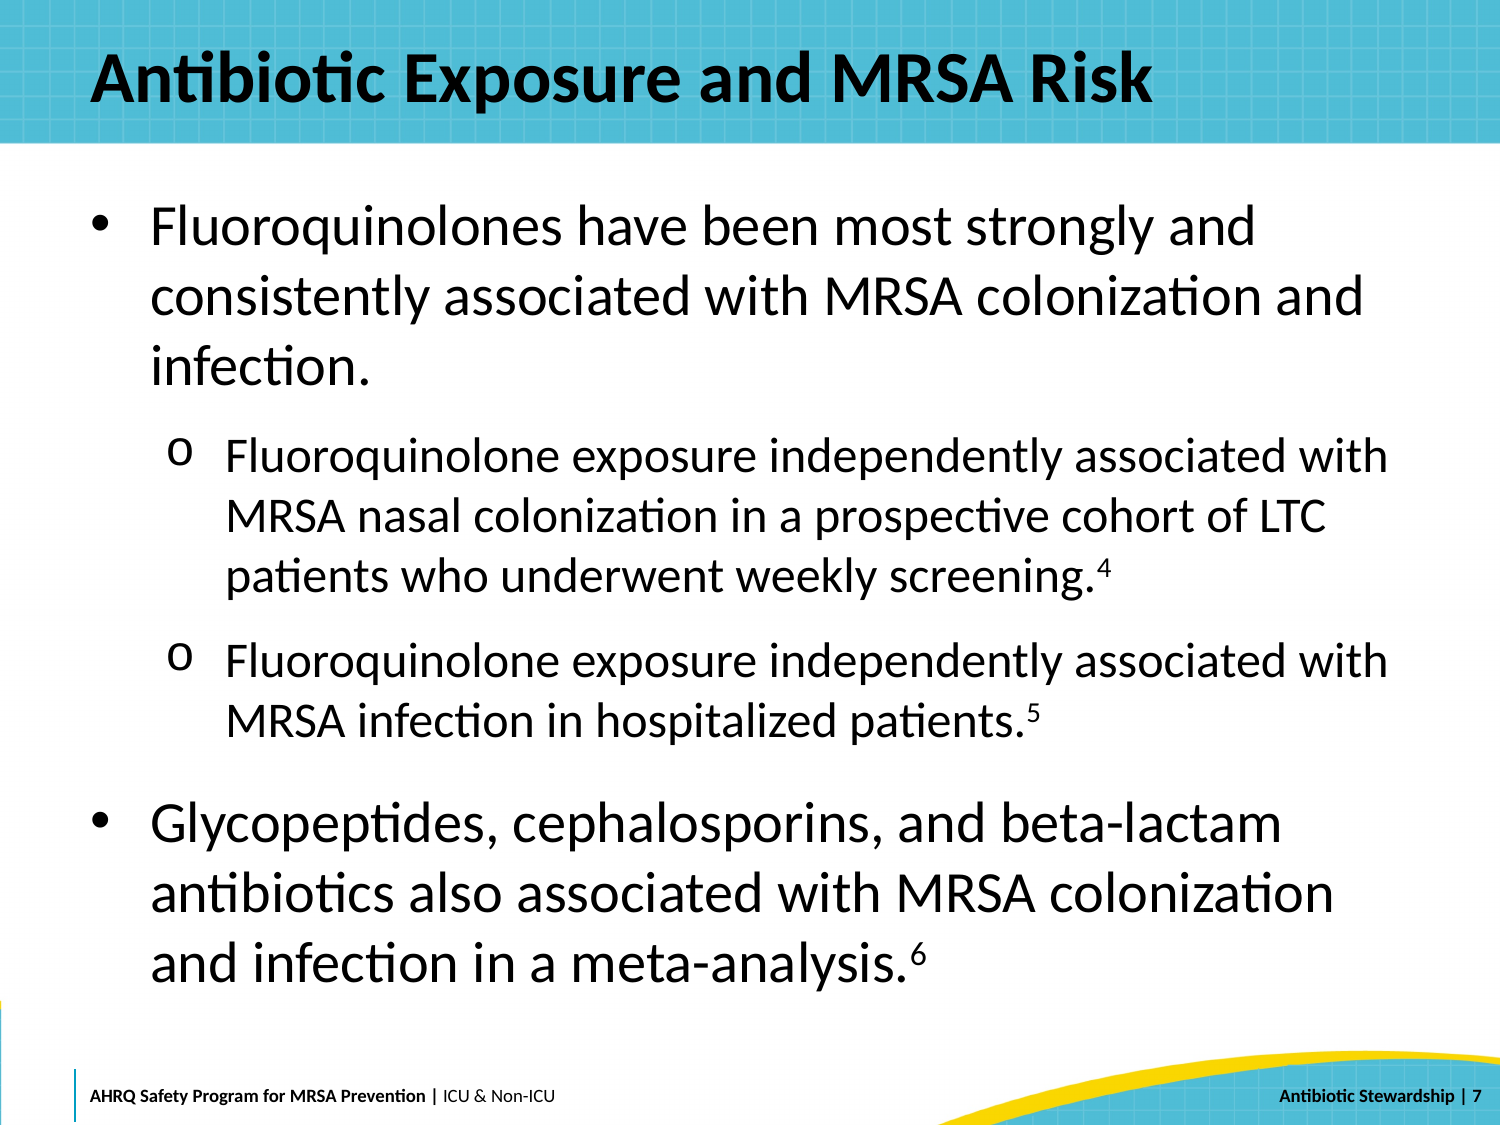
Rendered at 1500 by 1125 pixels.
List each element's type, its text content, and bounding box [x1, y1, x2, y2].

list Fluoroquinolones have been most strongly and consistently associated with MRSA colonization and infection. Fluoroquinolone exposure independently associated with MRSA nasal colonization in a prospective cohort of LTC patients who underwent weekly screening.4 Fluoroquinolone exposure independently associated with MRSA infection in hospitalized patients.5 Glycopeptides, cephalosporins, and beta-lactam antibiotics also associated with MRSA colonization and infection in a meta-analysis.6 [75, 179, 1425, 1035]
picture [0, 0, 1500, 1125]
title Antibiotic Exposure and MRSA Risk [75, 0, 1425, 150]
slide_number | 7 [1455, 1065, 1500, 1125]
